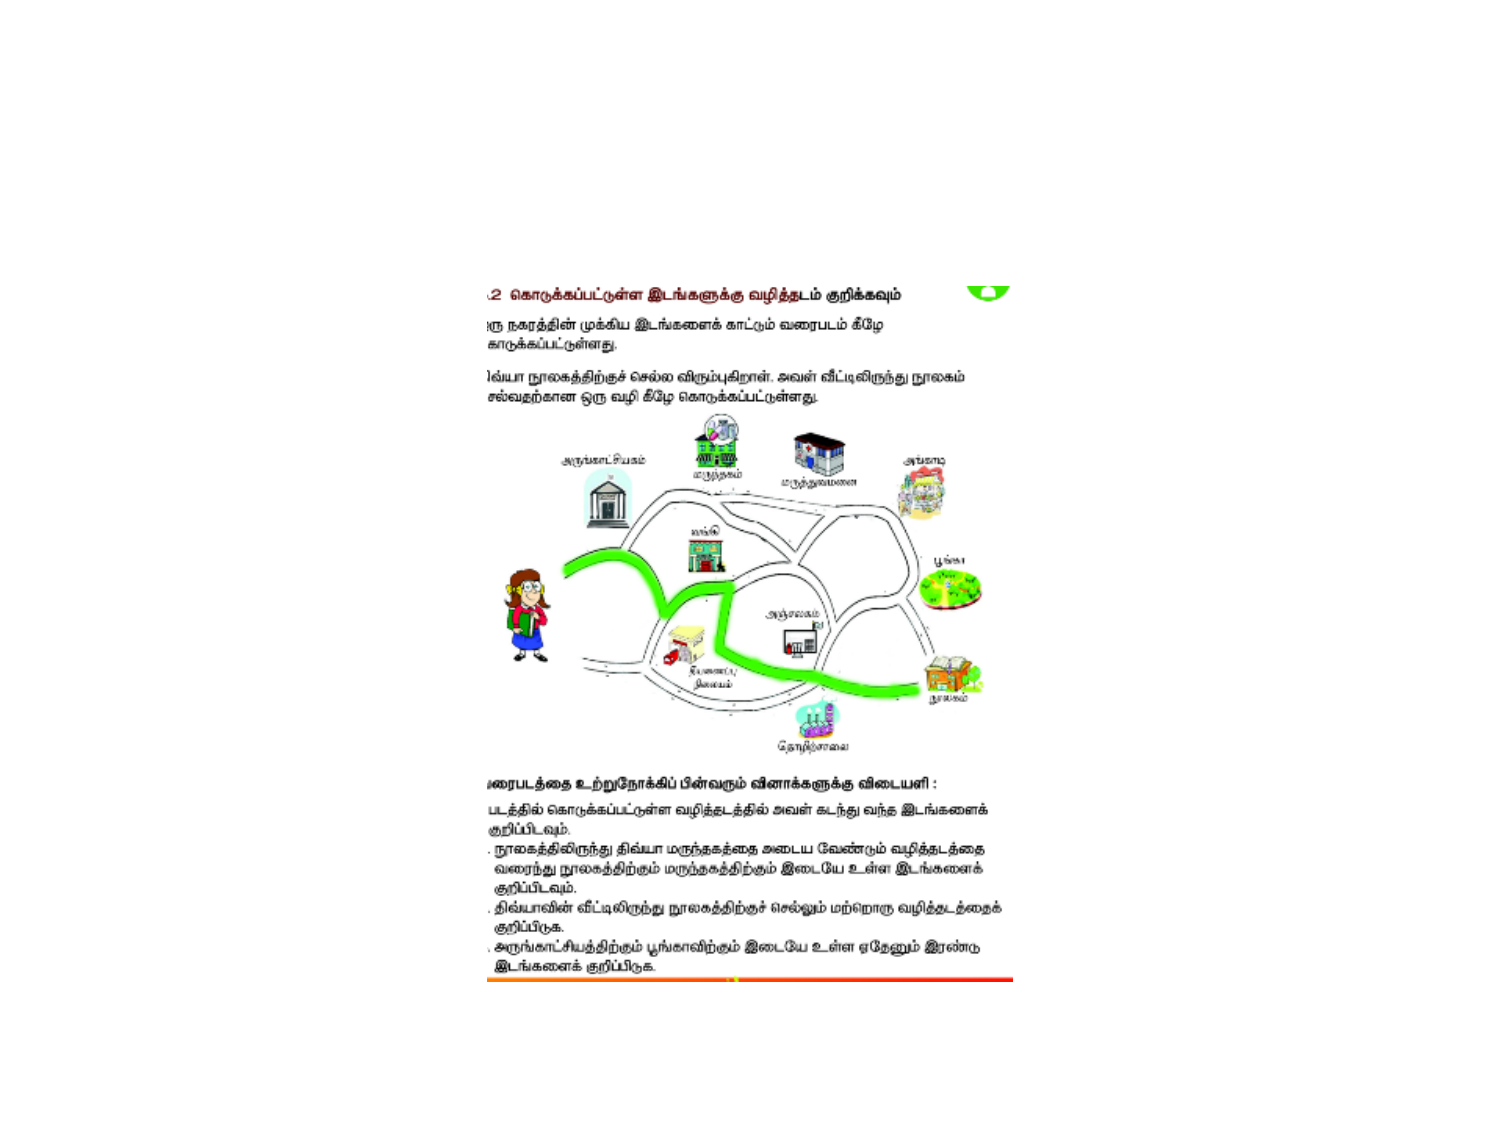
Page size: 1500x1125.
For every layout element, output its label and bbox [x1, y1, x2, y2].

list [487, 285, 1013, 982]
